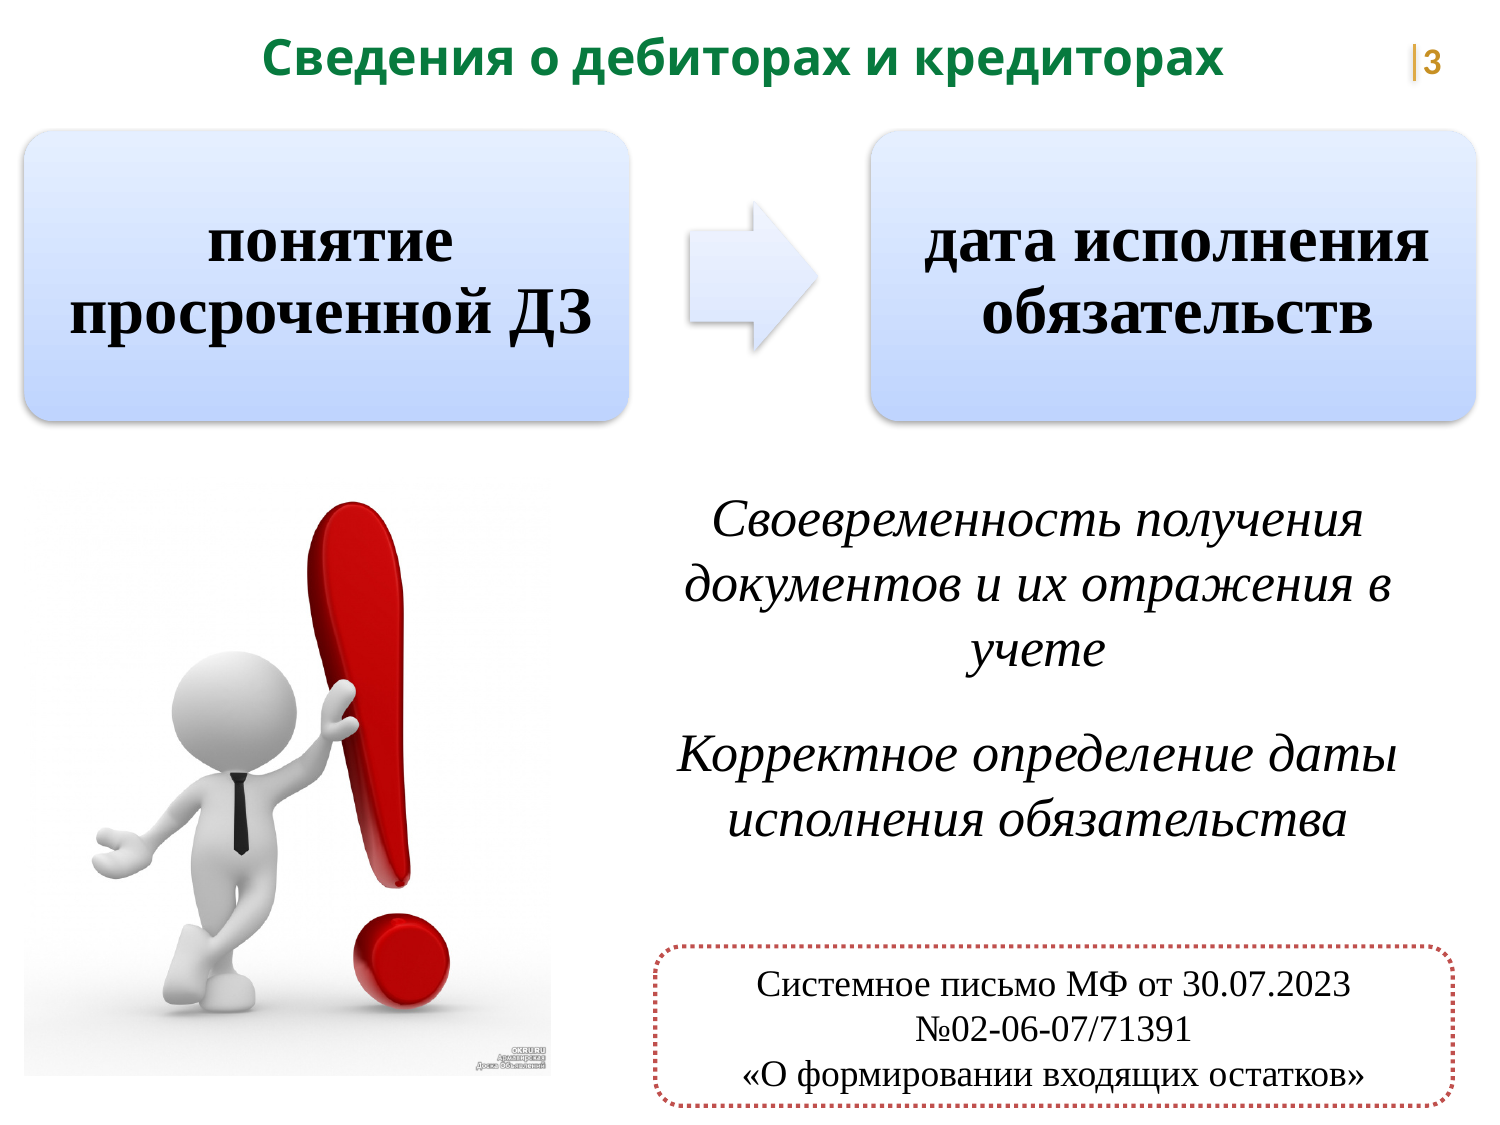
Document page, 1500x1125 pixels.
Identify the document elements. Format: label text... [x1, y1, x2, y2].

text_box Сведения о дебиторах и кредиторах [123, 17, 1355, 93]
slide_number 3 [1407, 29, 1500, 90]
picture [23, 477, 551, 1077]
text_box Системное письмо МФ от 30.07.2023 №02-06-07/71391 «О формировании входящих остатков» [653, 944, 1455, 1108]
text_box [23, 131, 1477, 422]
text_box Своевременность получения документов и их отражения в учете Корректное определение даты исполнения обязательства [598, 475, 1479, 854]
